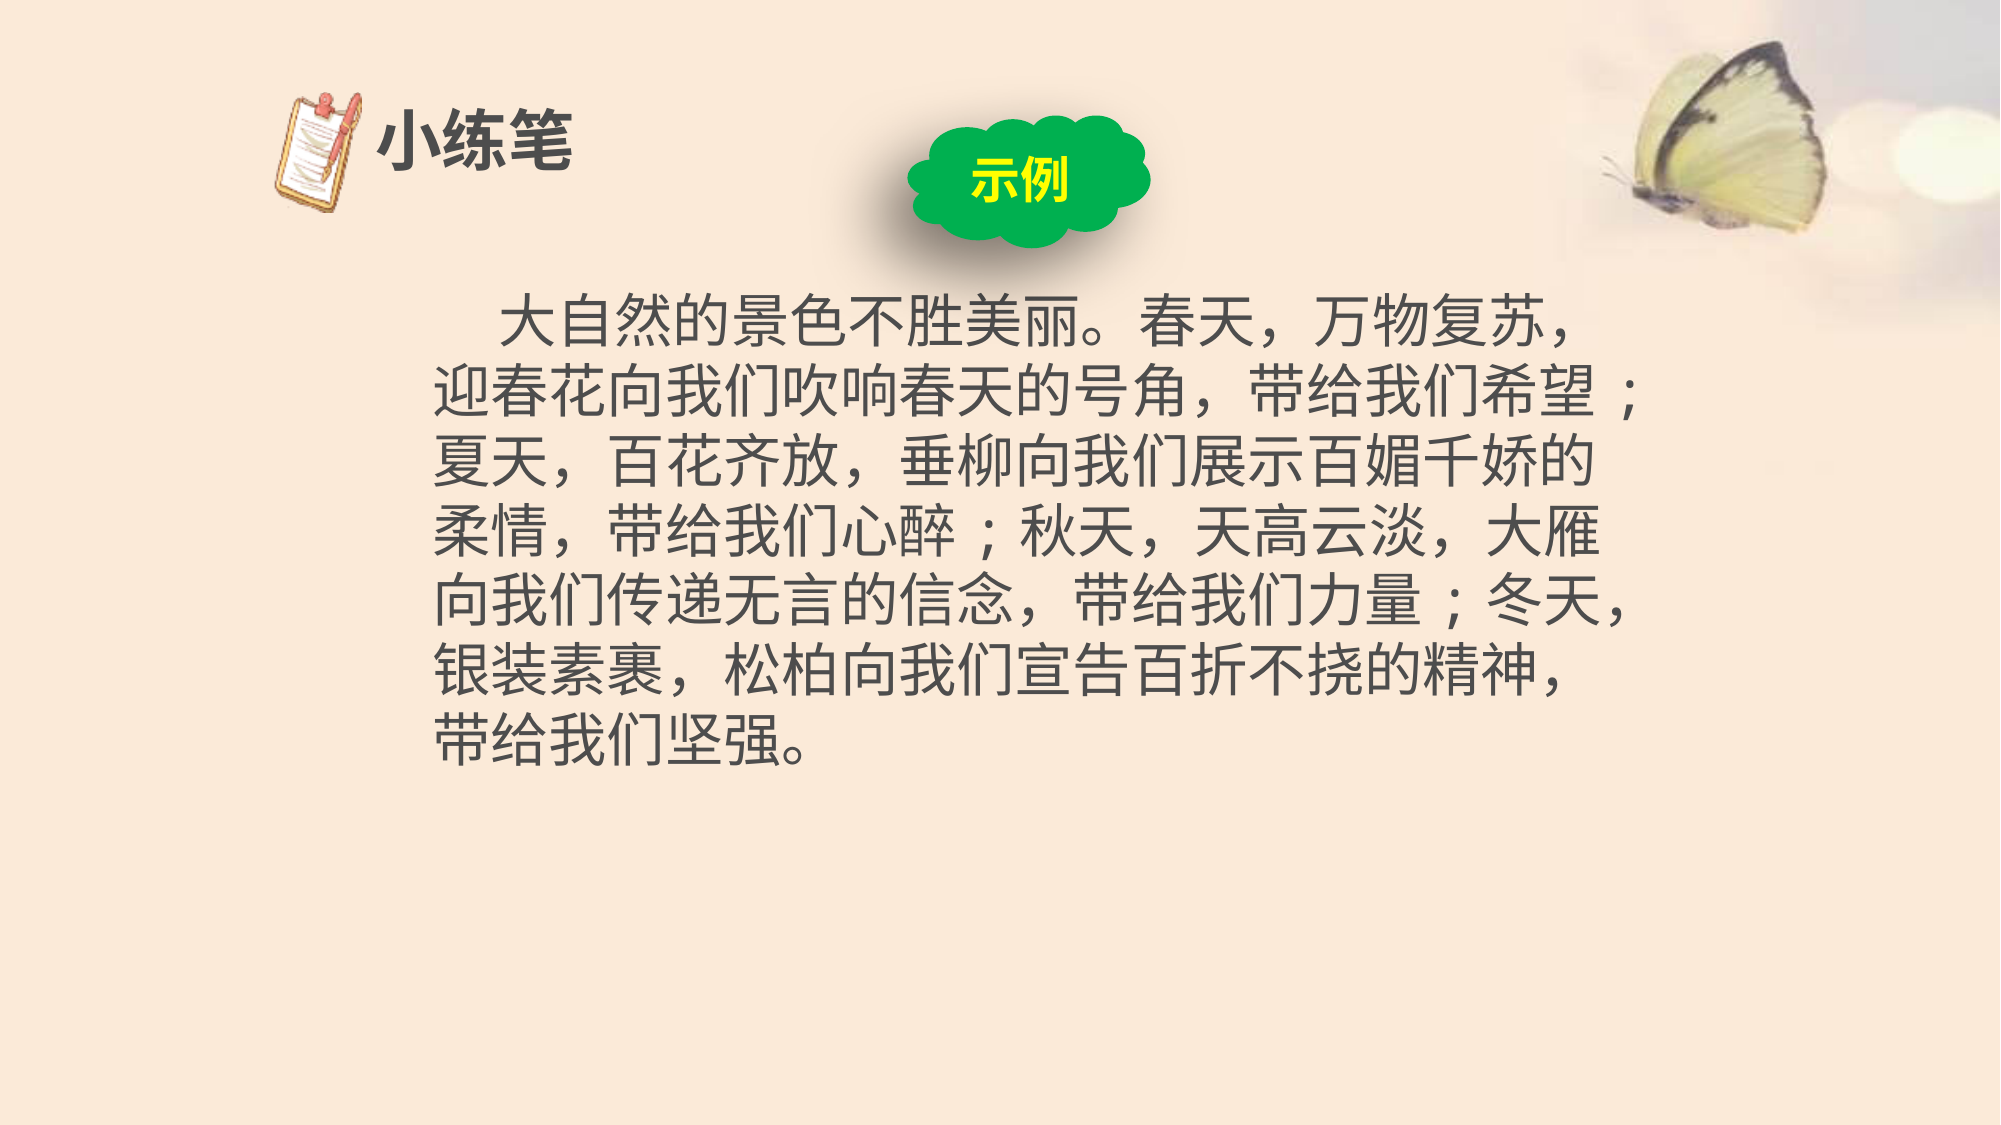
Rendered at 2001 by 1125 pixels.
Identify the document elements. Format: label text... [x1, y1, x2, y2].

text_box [269, 92, 614, 213]
text_box 示例 [905, 113, 1153, 251]
text_box 大自然的景色不胜美丽。春天，万物复苏，迎春花向我们吹响春天的号角，带给我们希望;夏天，百花齐放，垂柳向我们展示百媚千娇的柔情，带给我们心醉;秋天，天高云淡，大雁向我们传递无言的信念，带给我们力量;冬天，银装素裹，松柏向我们宣告百折不挠的精神，带给我们坚强。 [417, 276, 1646, 781]
picture [0, 0, 2000, 1125]
